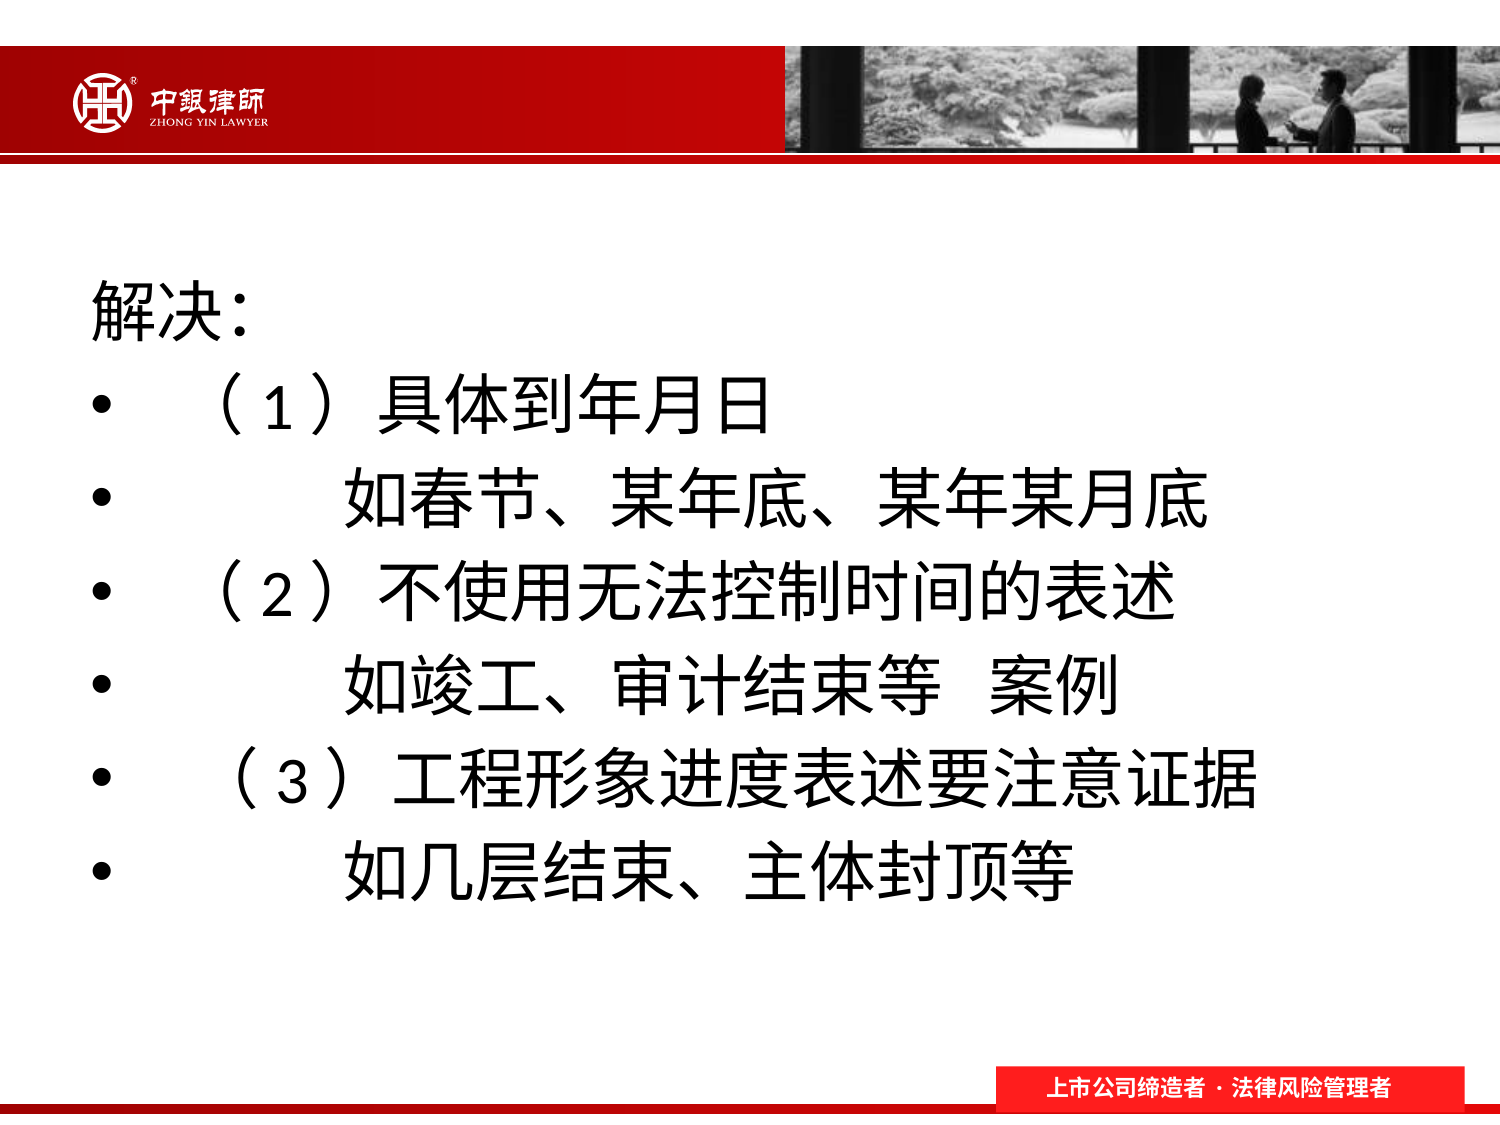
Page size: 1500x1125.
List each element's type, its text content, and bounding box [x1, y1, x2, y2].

list 解决： （1）具体到年月日 如春节、某年底、某年某月底 （2）不使用无法控制时间的表述 如竣工、审计结束等 案例 （3）工程形象进度表述要注意证据 如几层结束、主体封顶等 [75, 262, 1425, 1005]
picture [73, 73, 268, 133]
